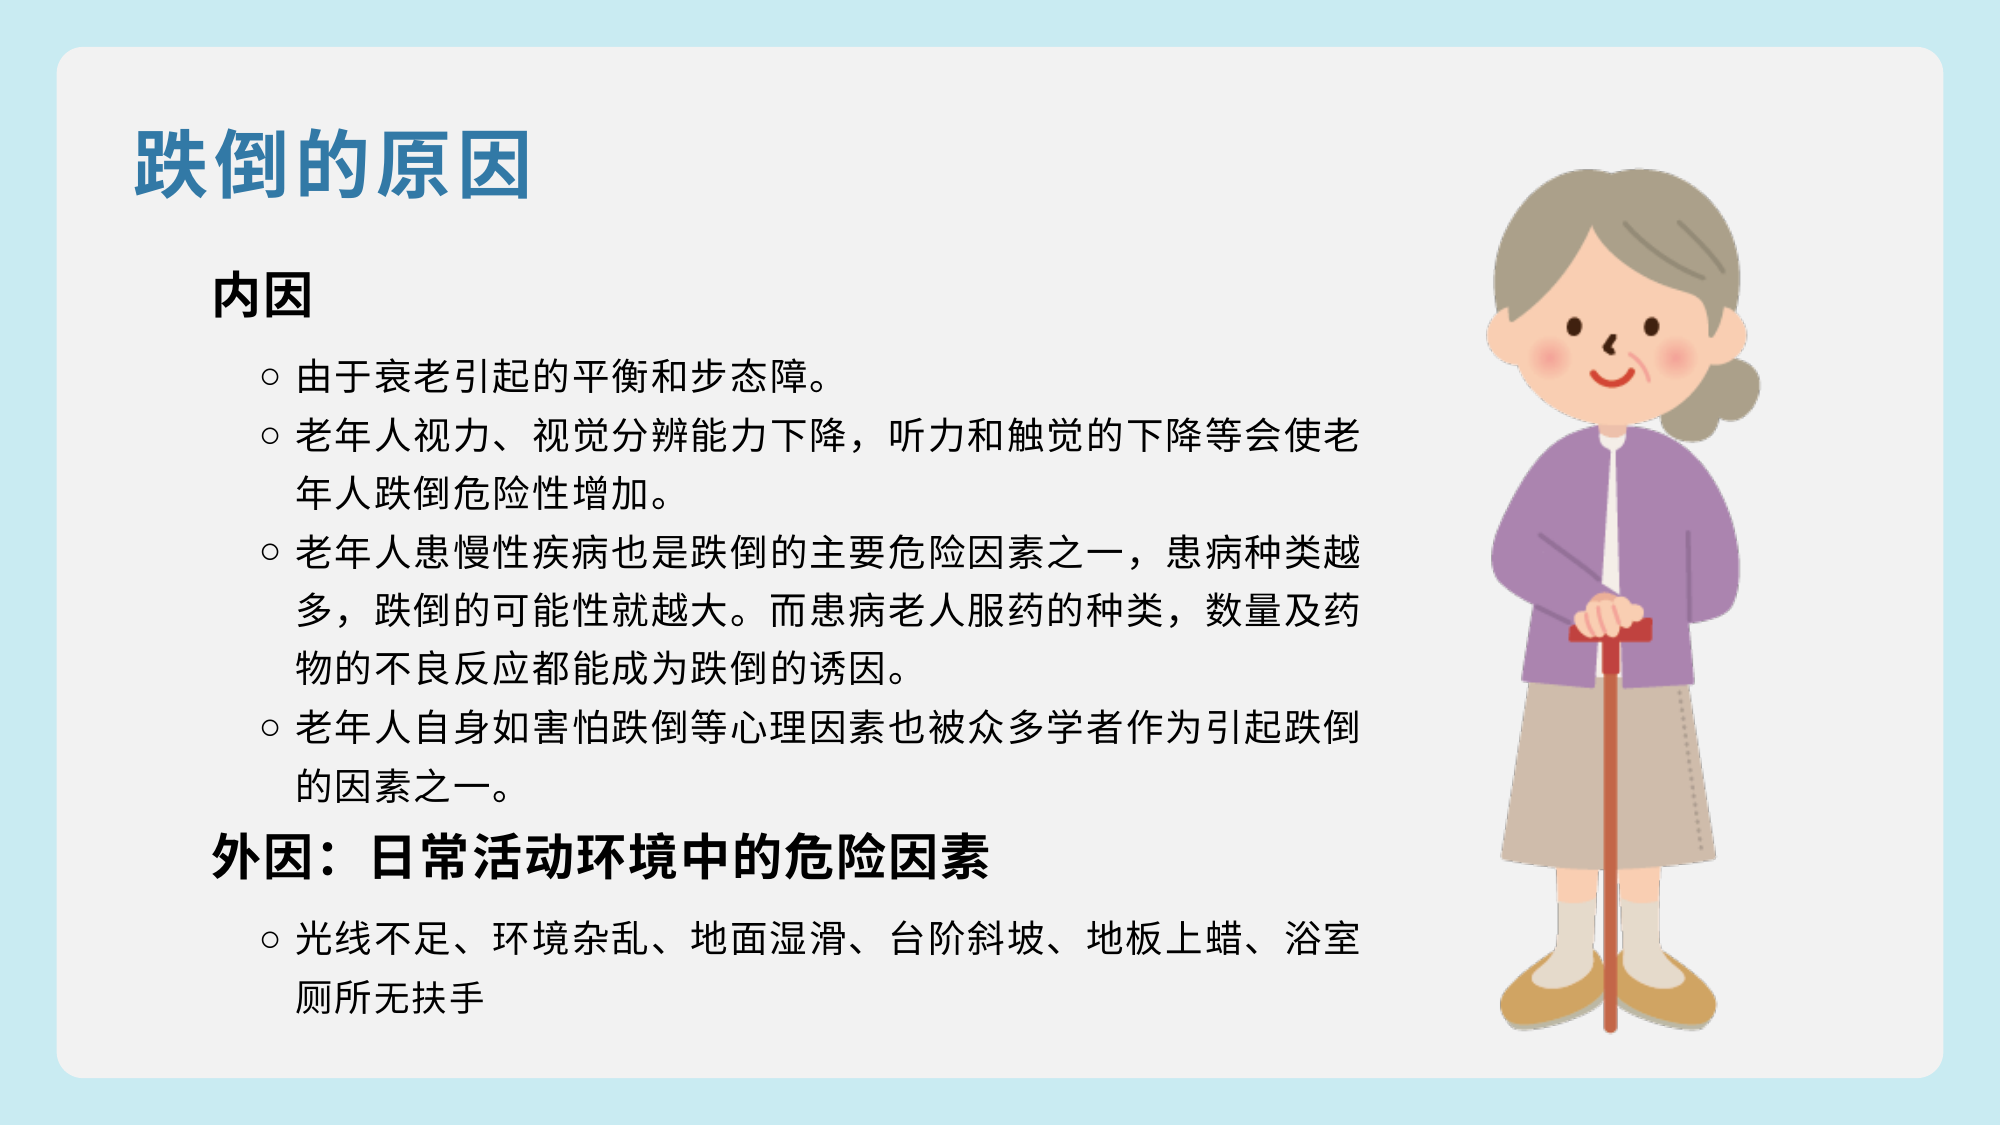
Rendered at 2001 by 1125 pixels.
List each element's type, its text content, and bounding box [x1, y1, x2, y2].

picture [1094, 65, 2000, 1125]
text_box [54, 44, 1944, 1081]
text_box 内因 由于衰老引起的平衡和步态障。 老年人视力、视觉分辨能力下降，听力和触觉的下降等会使老年人跌倒危险性增加。 老年人患慢性疾病也是跌倒的主要危险因素之一，患病种类越多，跌倒的可能性就越大。而患病老人服药的种类，数量及药物的不良反应都能成为跌倒的诱因。 老年人自身如害怕跌倒等心理因素也被众多学者作为引起跌倒的因素之一。 外因：日常活动环境中的危险因素 光线不足、环境杂乱、地面湿滑、台阶斜坡、地板上蜡、浴室厕所无扶手 [200, 240, 1089, 1059]
text_box 跌倒的原因 [118, 84, 1089, 240]
